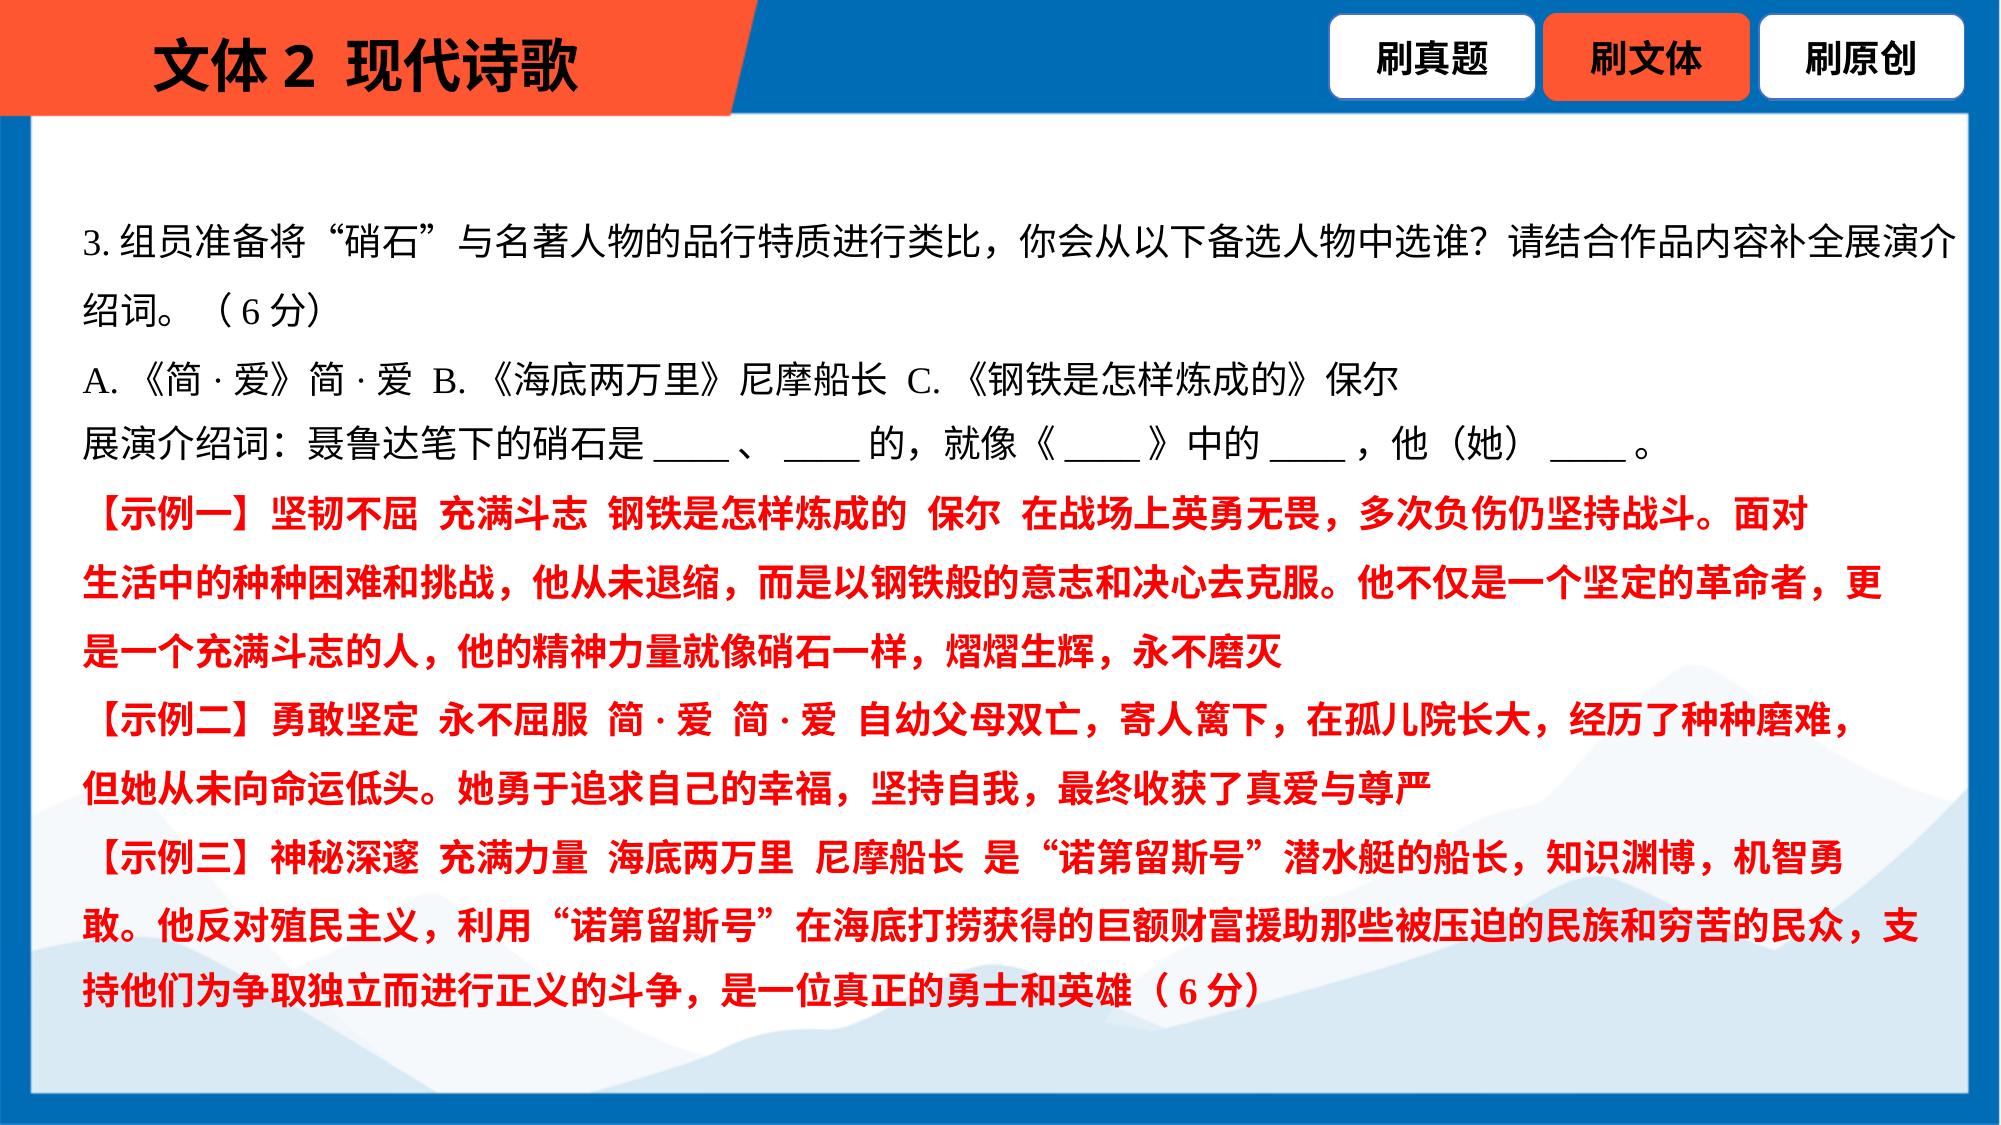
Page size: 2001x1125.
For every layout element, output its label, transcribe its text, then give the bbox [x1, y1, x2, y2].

text_box 【示例一】坚韧不屈 充满斗志 钢铁是怎样炼成的 保尔 在战场上英勇无畏，多次负伤仍坚持战斗。面对 生活中的种种困难和挑战，他从未退缩，而是以钢铁般的意志和决心去克服。他不仅是一个坚定的革命者，更 是一个充满斗志的人，他的精神力量就像硝石一样，熠熠生辉，永不磨灭 【示例二】勇敢坚定 永不屈服 简·爱 简·爱 自幼父母双亡，寄人篱下，在孤儿院长大，经历了种种磨难， 但她从未向命运低头。她勇于追求自己的幸福，坚持自我，最终收获了真爱与尊严 【示例三】神秘深邃 充满力量 海底两万里 尼摩船长 是“诺第留斯号”潜水艇的船长，知识渊博，机智勇 敢。他反对殖民主义，利用“诺第留斯号”在海底打捞获得的巨额财富援助那些被压迫的民族和穷苦的民众，支 持他们为争取独立而进行正义的斗争，是一位真正的勇士和英雄（6分） [82, 466, 1917, 1006]
picture [0, 0, 2000, 1125]
text_box 3.组员准备将“硝石”与名著人物的品行特质进行类比，你会从以下备选人物中选谁？请结合作品内容补全展演介 绍词。（6分） A.《简·爱》简·爱 B.《海底两万里》尼摩船长 C.《钢铁是怎样炼成的》保尔 展演介绍词：聂鲁达笔下的硝石是____、____的，就像《____》中的____，他（她）____。 [82, 194, 1917, 459]
